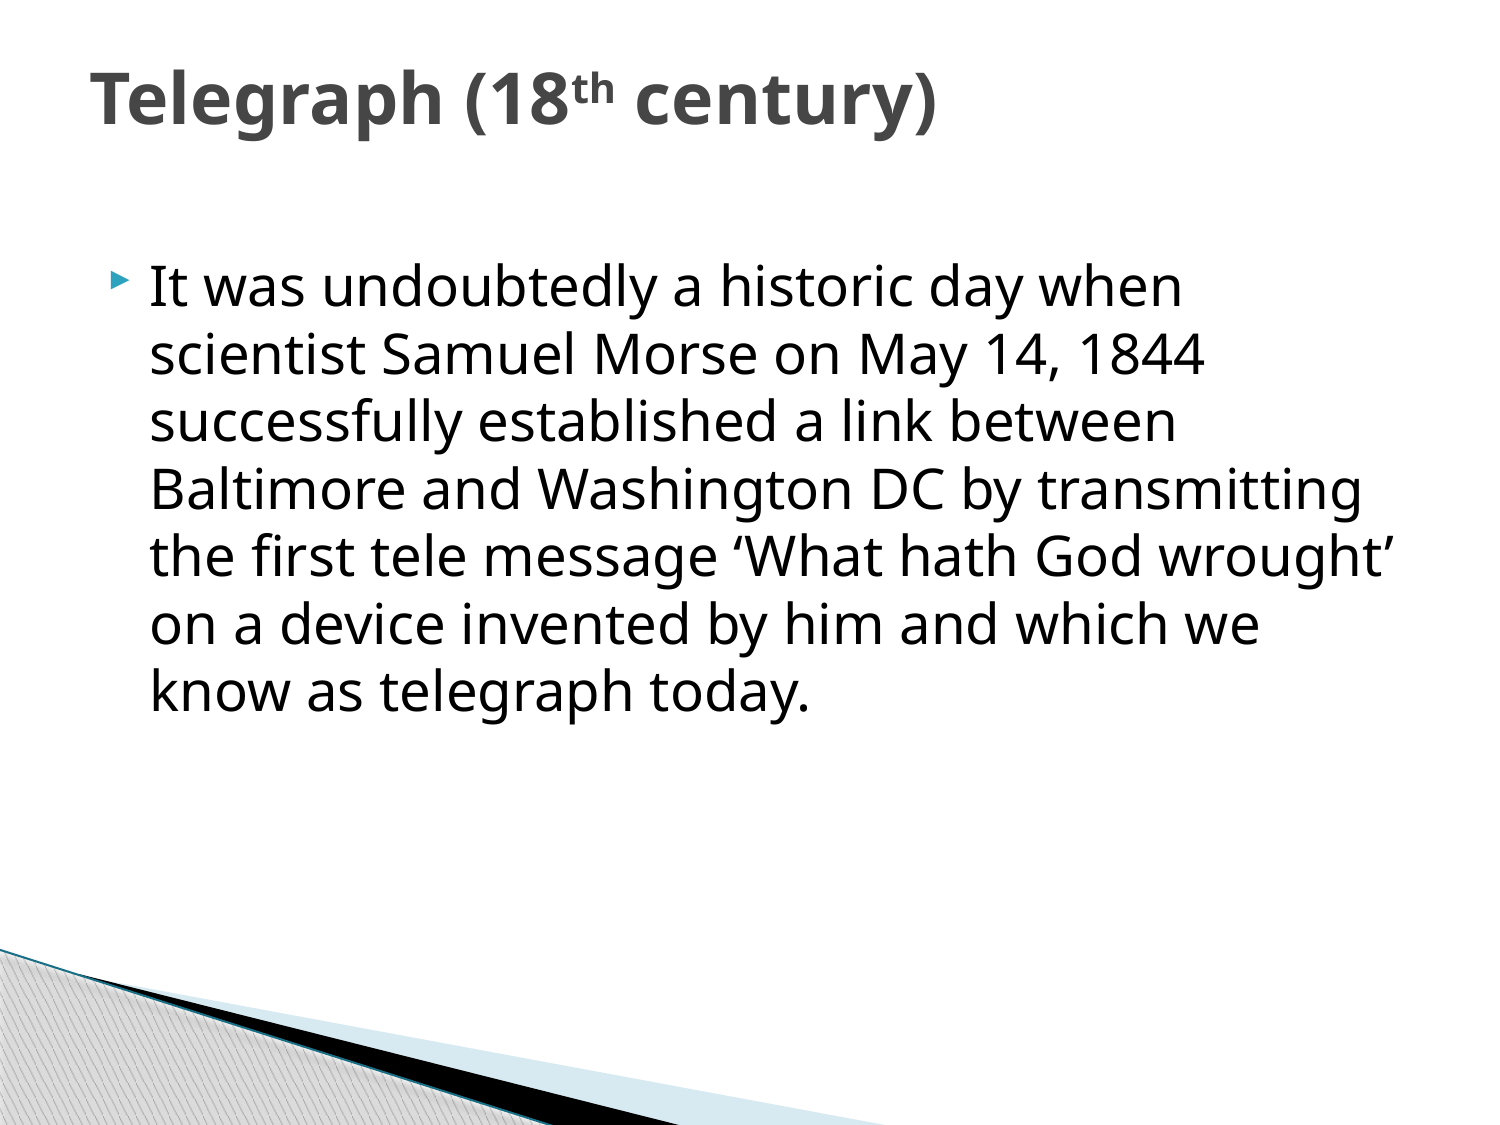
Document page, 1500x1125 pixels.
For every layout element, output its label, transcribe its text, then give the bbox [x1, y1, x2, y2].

title Telegraph (18th century) [75, 45, 1425, 233]
list It was undoubtedly a historic day when scientist Samuel Morse on May 14, 1844 successfully established a link between Baltimore and Washington DC by transmitting the first tele message ‘What hath God wrought’ on a device invented by him and which we know as telegraph today. [75, 243, 1425, 986]
